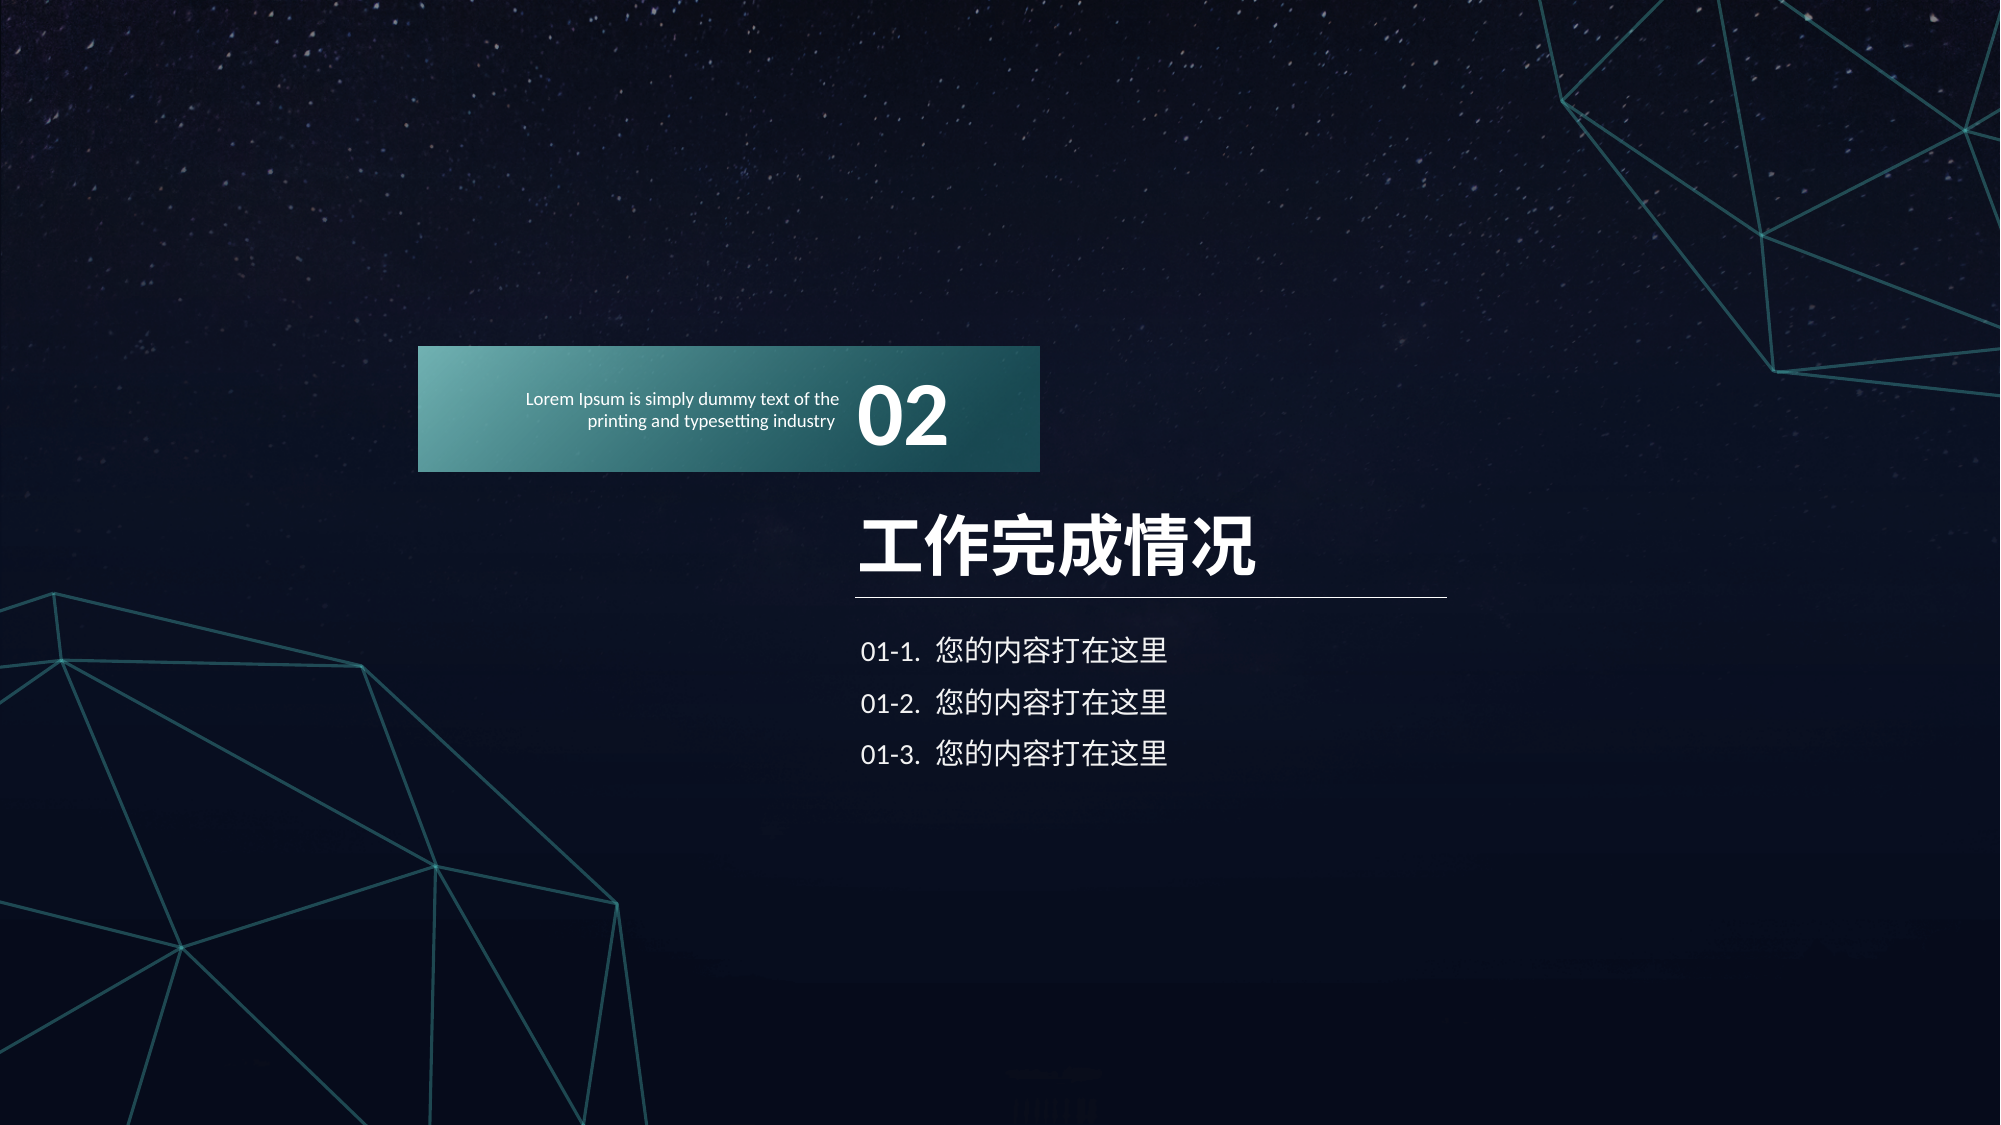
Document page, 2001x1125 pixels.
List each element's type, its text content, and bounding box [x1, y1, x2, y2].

text_box 01-3. 您的内容打在这里 [846, 727, 1491, 778]
text_box 工作完成情况 [842, 495, 1430, 592]
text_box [1523, 0, 2000, 404]
picture [0, 0, 2000, 1125]
text_box 01-1. 您的内容打在这里 [846, 624, 1491, 675]
text_box 01-2. 您的内容打在这里 [846, 676, 1491, 727]
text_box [418, 345, 1040, 473]
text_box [0, 593, 651, 1125]
